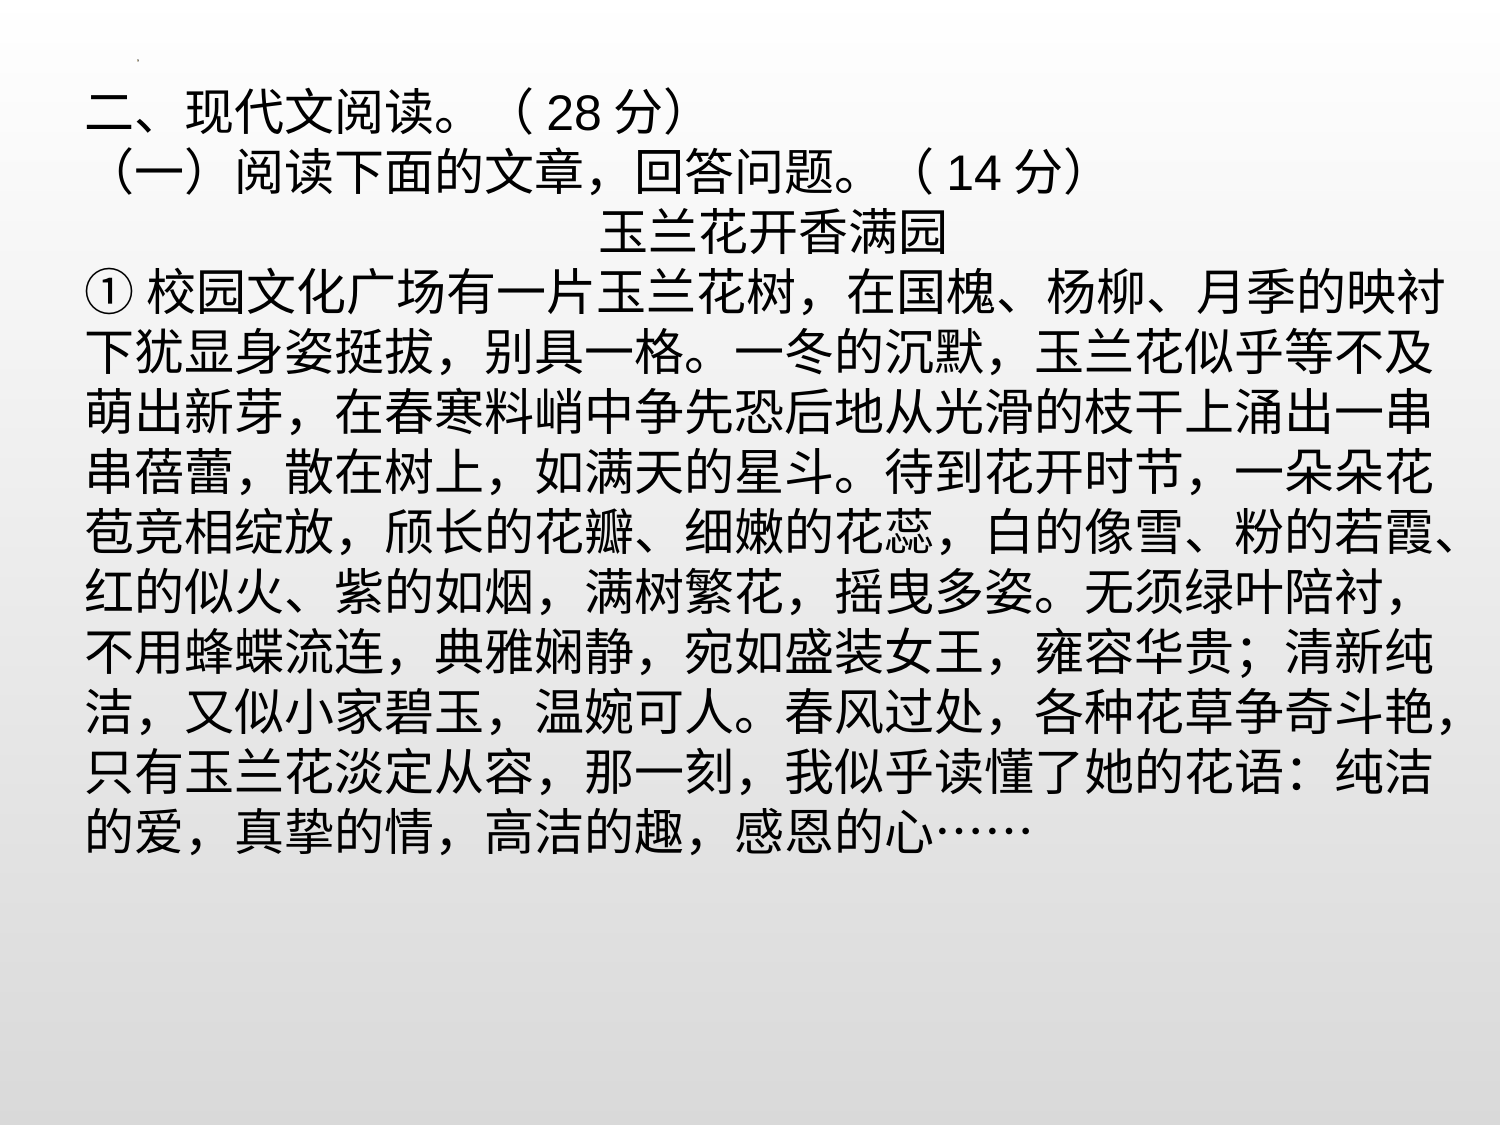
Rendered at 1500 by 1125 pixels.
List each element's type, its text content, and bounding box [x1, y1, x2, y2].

text_box 二、现代文阅读。（28分） （一）阅读下面的文章，回答问题。（14分） 玉兰花开香满园 ①校园文化广场有一片玉兰花树，在国槐、杨柳、月季的映衬下犹显身姿挺拔，别具一格。一冬的沉默，玉兰花似乎等不及萌出新芽，在春寒料峭中争先恐后地从光滑的枝干上涌出一串串蓓蕾，散在树上，如满天的星斗。待到花开时节，一朵朵花苞竞相绽放，颀长的花瓣、细嫩的花蕊，白的像雪、粉的若霞、红的似火、紫的如烟，满树繁花，摇曳多姿。无须绿叶陪衬，不用蜂蝶流连，典雅娴静，宛如盛装女王，雍容华贵；清新纯洁，又似小家碧玉，温婉可人。春风过处，各种花草争奇斗艳，只有玉兰花淡定从容，那一刻，我似乎读懂了她的花语：纯洁的爱，真挚的情，高洁的趣，感恩的心…… [69, 73, 1479, 928]
